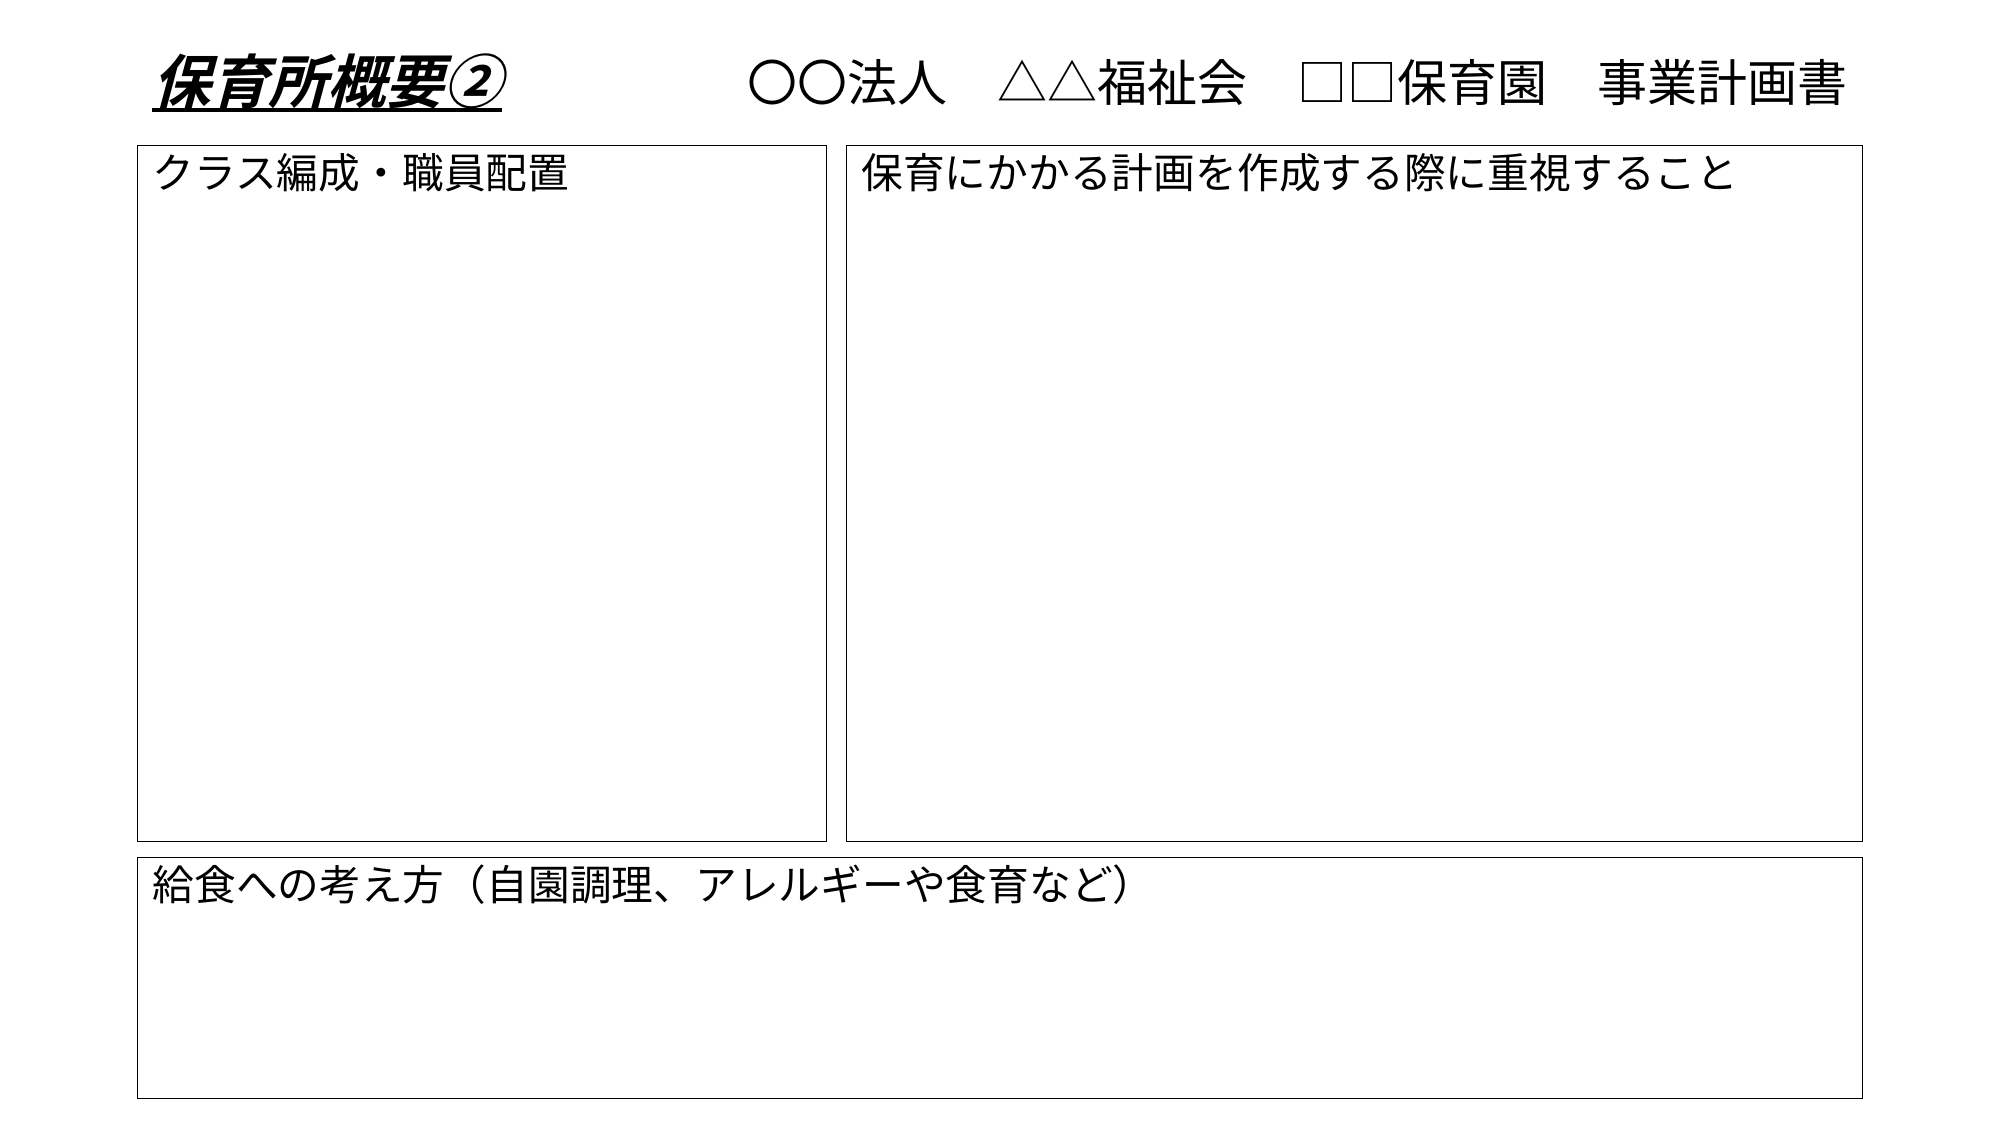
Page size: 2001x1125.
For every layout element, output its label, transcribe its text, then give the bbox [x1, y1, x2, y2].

list 保育にかかる計画を作成する際に重視すること [846, 146, 1863, 842]
text_box クラス編成・職員配置 [137, 145, 827, 842]
title 〇〇法人 △△福祉会 □□保育園 事業計画書 [456, 24, 1863, 146]
text_box 保育所概要➁ [137, 24, 456, 145]
text_box 給食への考え方（自園調理、アレルギーや食育など） [137, 857, 1863, 1099]
